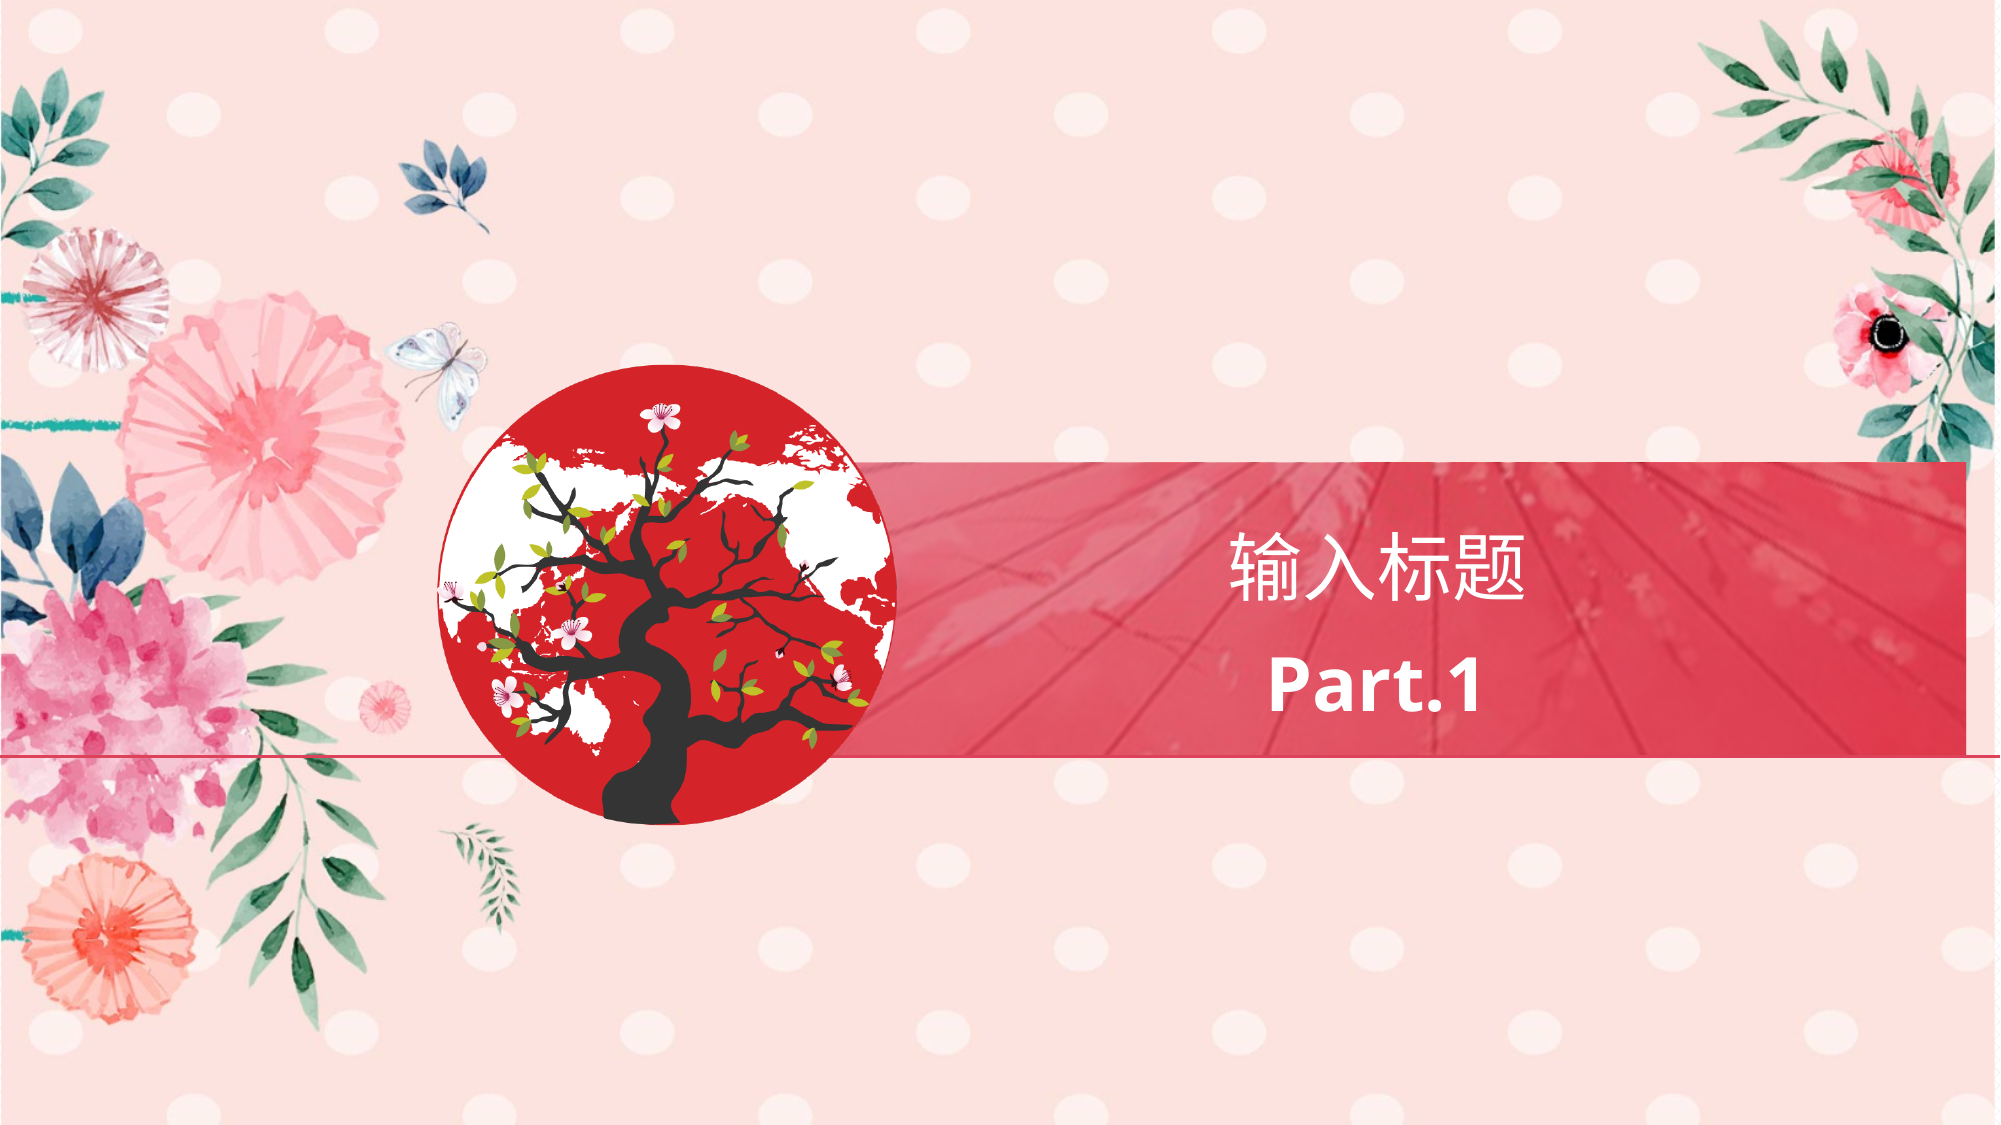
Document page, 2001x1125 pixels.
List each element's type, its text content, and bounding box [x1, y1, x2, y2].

text_box Part.1 [1251, 628, 1505, 734]
text_box [1072, 461, 1967, 755]
picture [3, 0, 1993, 1125]
text_box 输入标题 [1072, 513, 1835, 619]
